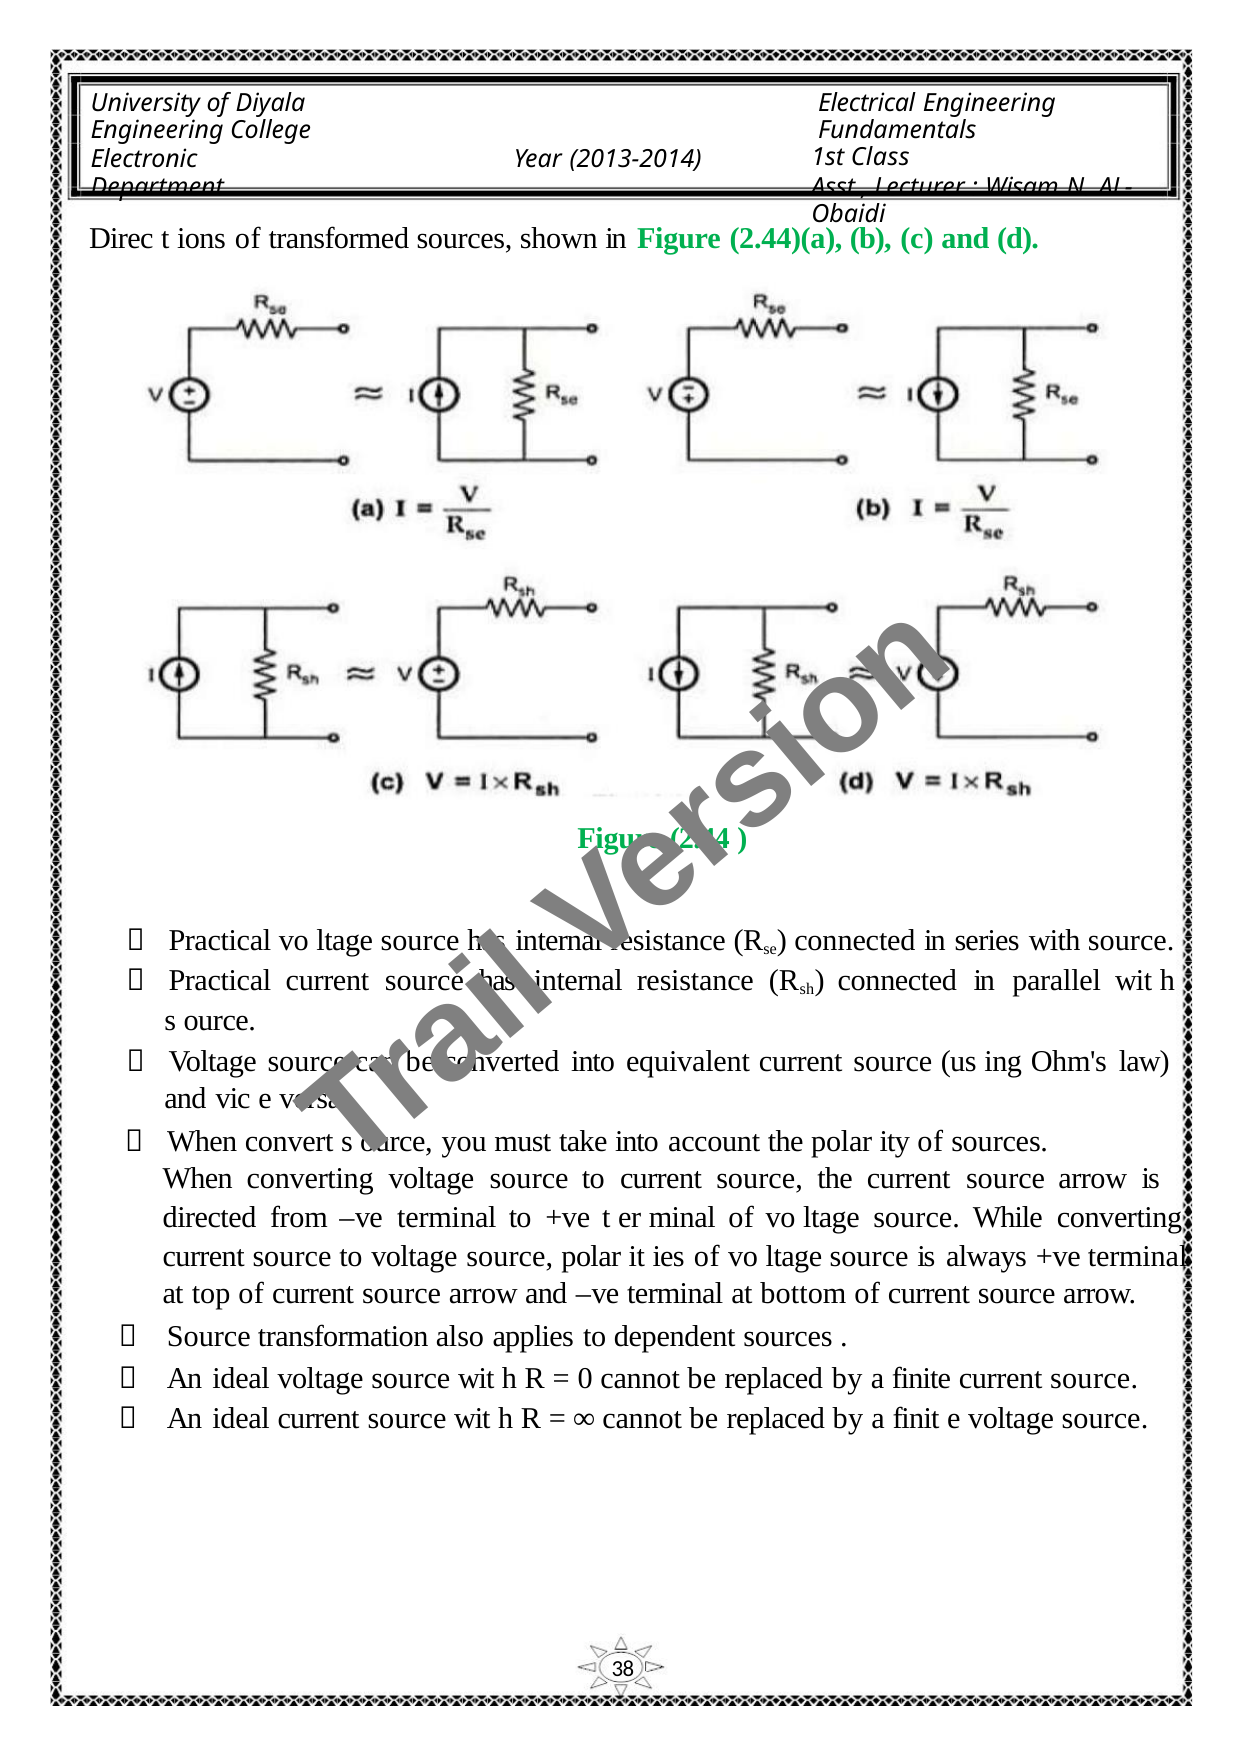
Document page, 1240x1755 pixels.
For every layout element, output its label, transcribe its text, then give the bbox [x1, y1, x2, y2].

text_box 38 [611, 1652, 670, 1681]
text_box s ource. [164, 1003, 295, 1037]
text_box  Practical vo ltage source has internal resistance (Rse) connected in series with source.  Practical current source has internal resistance (Rsh) connected in parallel wit h [616, 921, 1240, 998]
text_box  Voltage source can be converted into equivalent current source (us ing Ohm's law) [126, 1040, 285, 1078]
text_box and vic e versa. [164, 1081, 279, 1115]
text_box  Voltage source can be converted into equivalent current source (us ing Ohm's law) [521, 1040, 1240, 1078]
text_box  When convert s ource, you must take into account the polar ity of sources. When converting voltage source to current source, the current source arrow is directed from –ve terminal to +ve t er minal of vo ltage source. While converting current source to voltage source, polar it ies of vo ltage source is always +ve terminal at top of current source arrow and –ve terminal at bottom of current source arrow.  Source transformation also applies to dependent sources .  An ideal voltage source wit h R = 0 cannot be replaced by a finite current source.  An ideal current source wit h R = ∞ cannot be replaced by a finit e voltage source. [118, 1120, 1240, 1435]
text_box Direc t ions of transformed sources, shown in Figure (2.44)(a), (b), (c) and (d). [89, 221, 1148, 255]
text_box  Practical vo ltage source has internal resistance (Rse) connected in series with source.  Practical current source has internal resistance (Rsh) connected in parallel wit h [126, 921, 426, 998]
text_box Electrical Engineering Fundamentals 1st Class Asst., Lecturer : Wisam N. AL-Obaidi [811, 89, 1204, 228]
text_box University of Diyala Engineering College Electronic Department [90, 89, 332, 201]
text_box [50, 49, 1193, 1706]
text_box Trail Version [246, 543, 993, 1211]
text_box Year (2013-2014) [513, 145, 705, 173]
